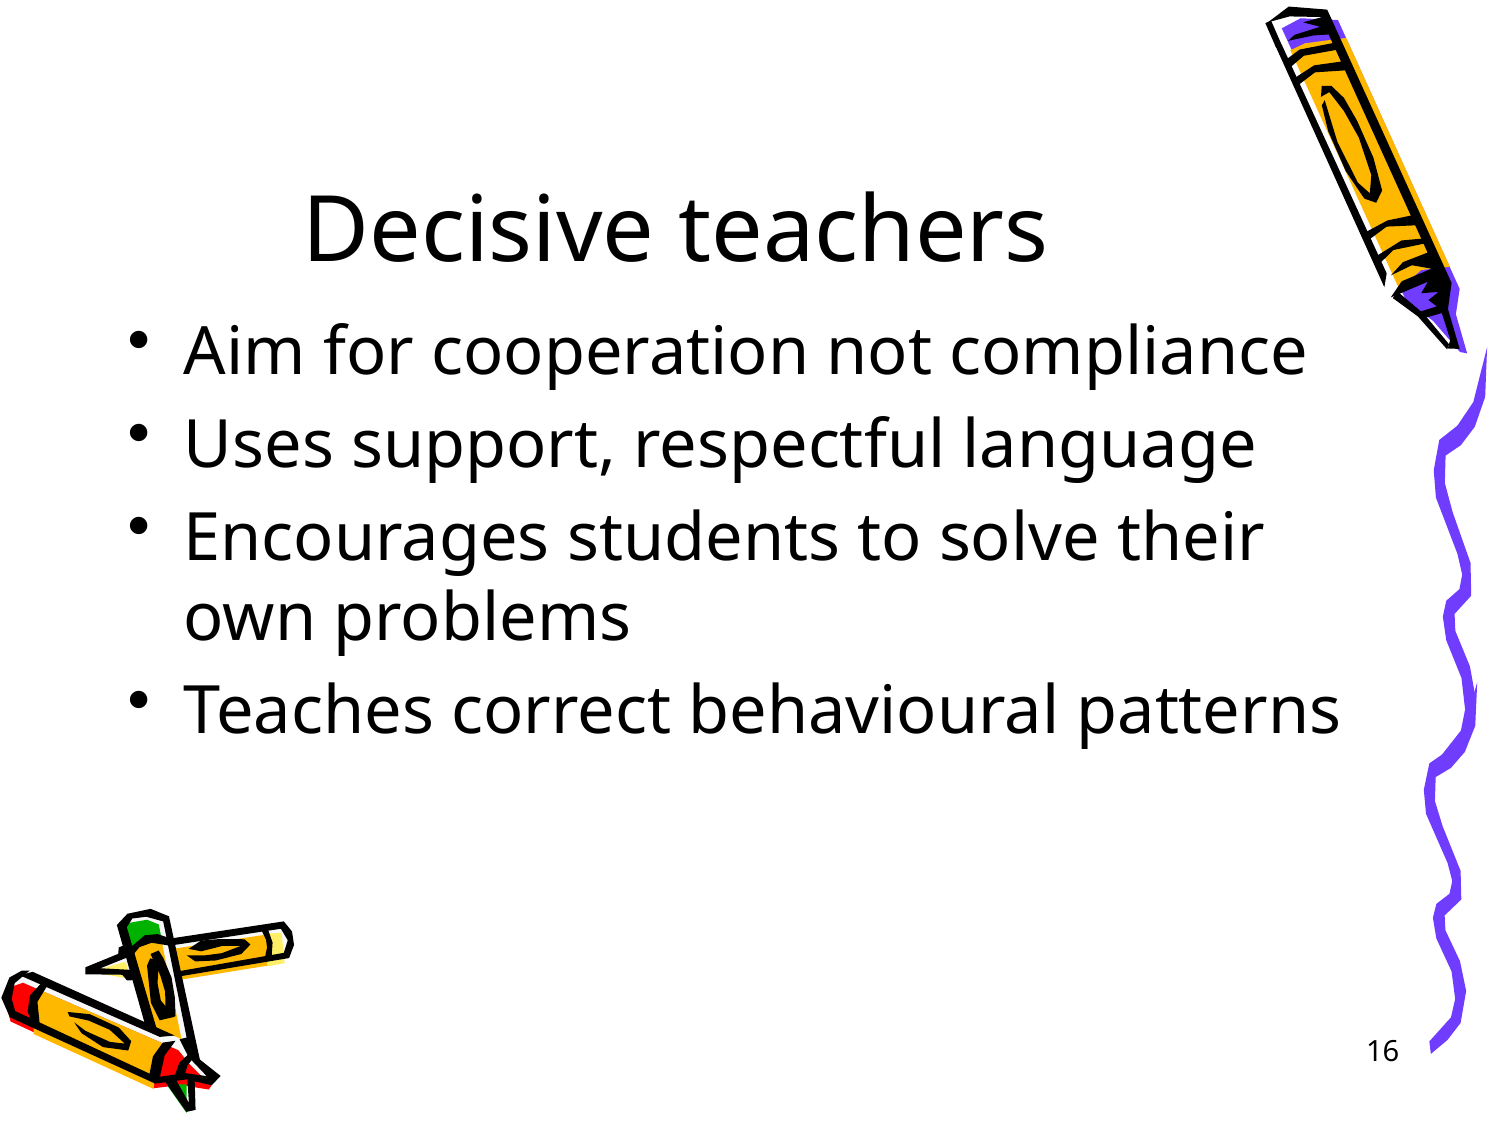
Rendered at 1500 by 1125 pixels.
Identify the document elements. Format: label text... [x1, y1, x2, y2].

title Decisive teachers [112, 24, 1240, 288]
slide_number 16 [1101, 1024, 1415, 1101]
list Aim for cooperation not compliance Uses support, respectful language Encourages students to solve their own problems Teaches correct behavioural patterns [112, 299, 1376, 901]
